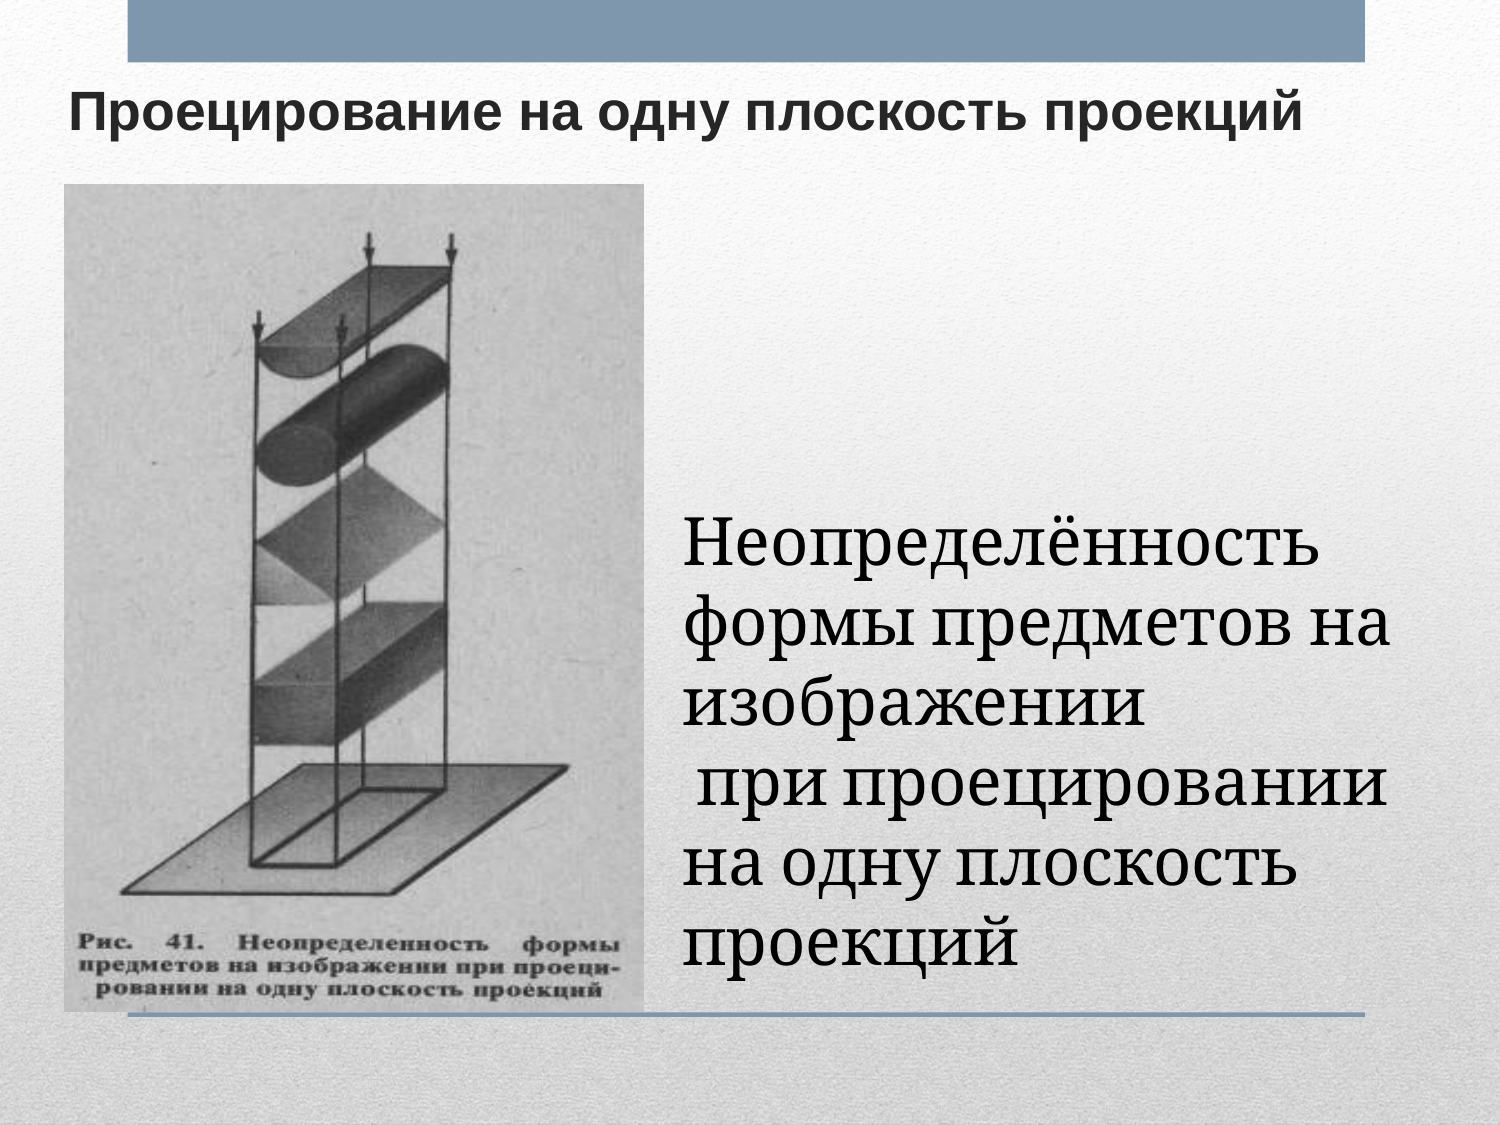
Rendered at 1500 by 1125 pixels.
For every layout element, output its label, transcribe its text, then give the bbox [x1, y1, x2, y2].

text_box Неопределённость формы предметов на изображении при проецировании на одну плоскость проекций [667, 491, 1500, 987]
title Проецирование на одну плоскость проекций [53, 66, 1483, 149]
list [64, 183, 645, 1013]
